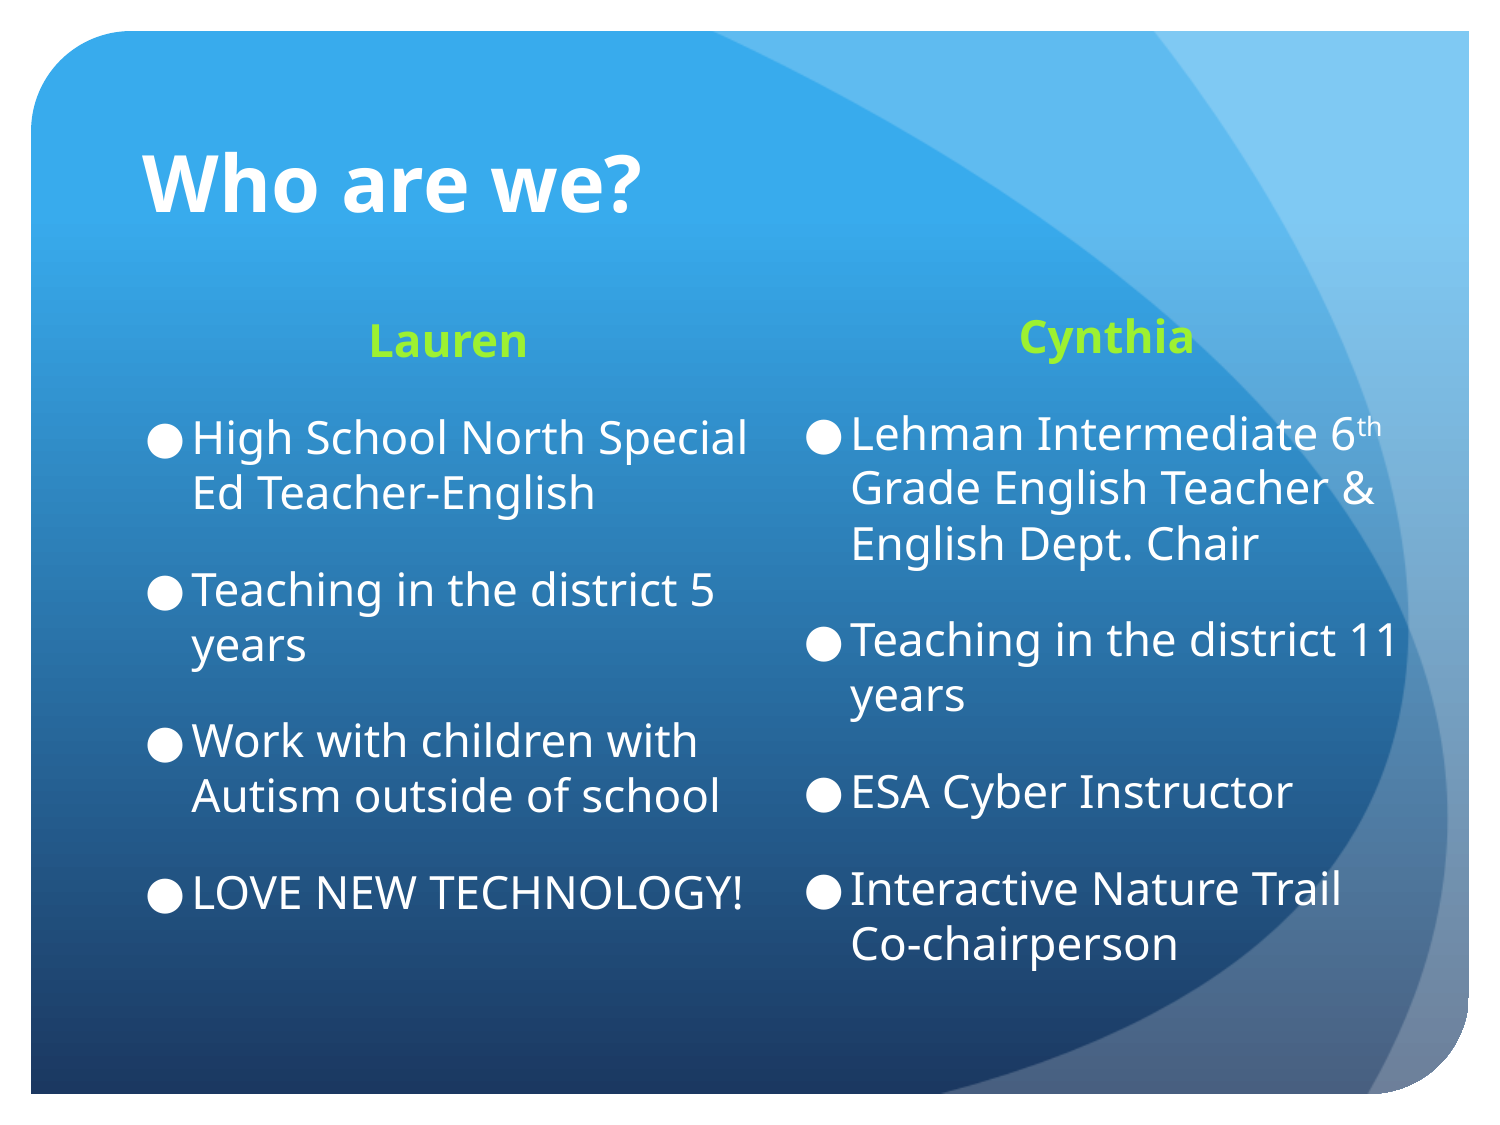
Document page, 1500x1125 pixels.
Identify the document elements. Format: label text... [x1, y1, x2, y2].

title Who are we? [127, 64, 1372, 237]
picture [24, 30, 1473, 1094]
list Lauren High School North Special Ed Teacher-English Teaching in the district 5 years Work with children with Autism outside of school LOVE NEW TECHNOLOGY! [130, 304, 767, 995]
text_box Cynthia Lehman Intermediate 6th Grade English Teacher & English Dept. Chair Teaching in the district 11 years ESA Cyber Instructor Interactive Nature Trail Co-chairperson [788, 299, 1425, 991]
